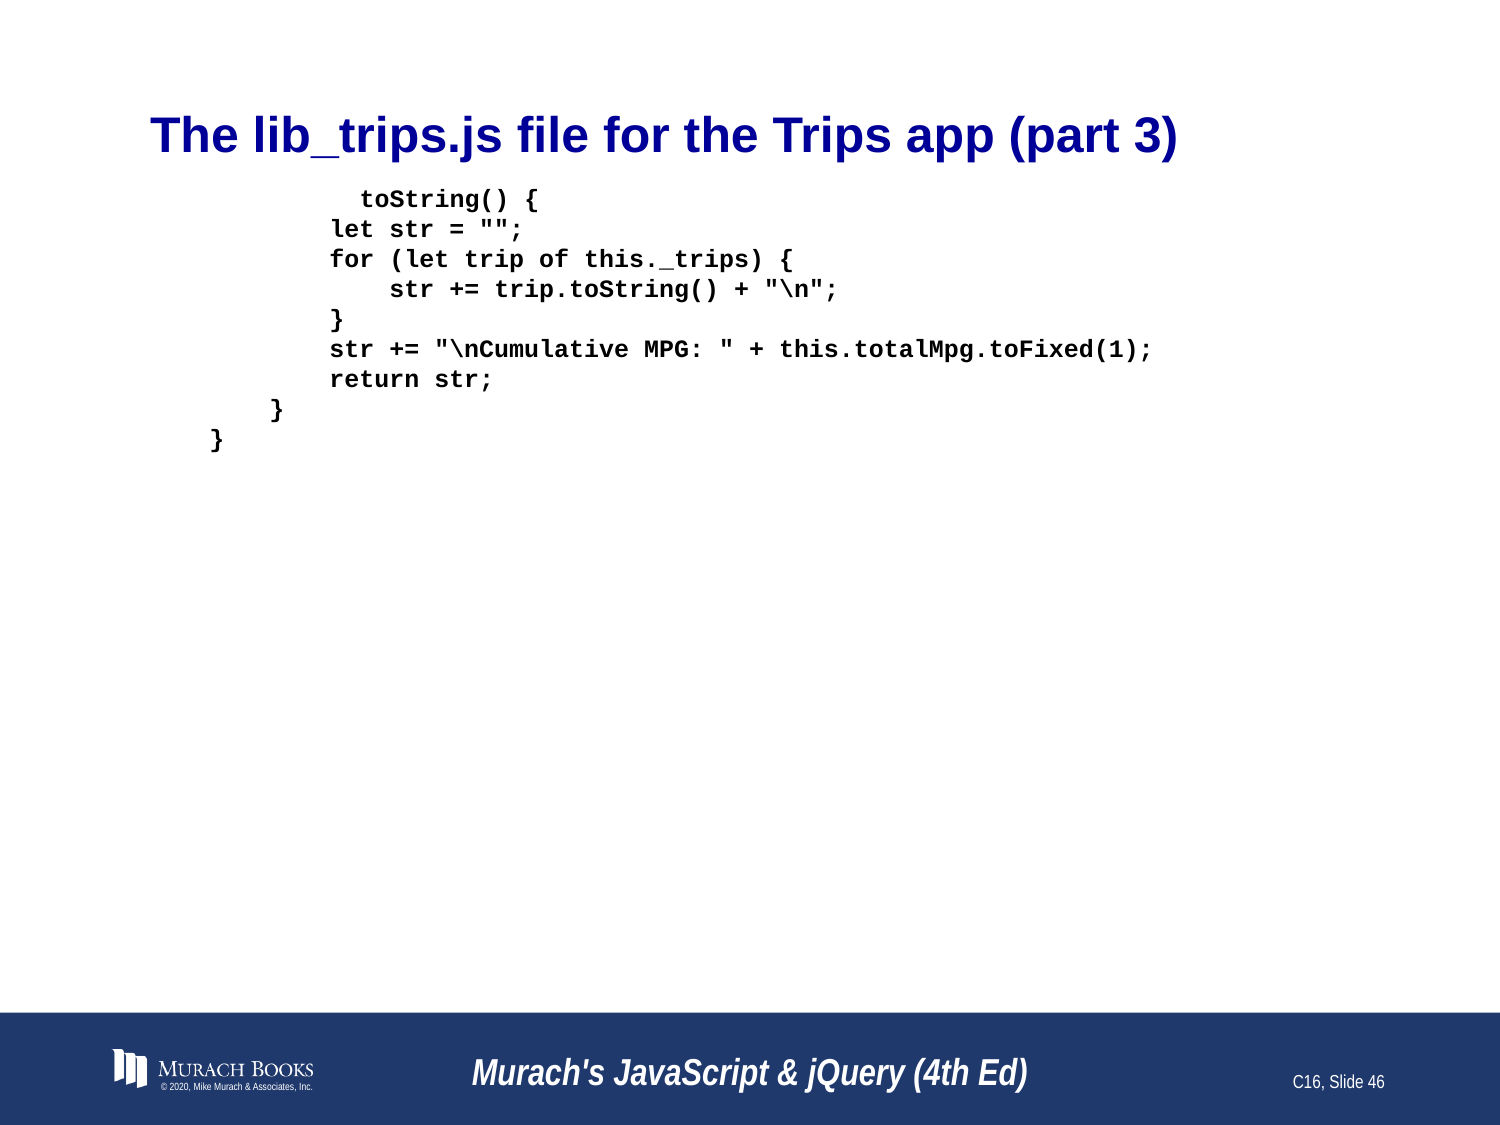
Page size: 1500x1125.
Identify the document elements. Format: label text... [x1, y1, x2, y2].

title The lib_trips.js file for the Trips app (part 3) [150, 102, 1350, 164]
list toString() { let str = ""; for (let trip of this._trips) { str += trip.toString() + "\n"; } str += "\nCumulative MPG: " + this.totalMpg.toFixed(1); return str; } } [137, 174, 1350, 975]
slide_number Murach's JavaScript & jQuery (4th Ed) [463, 1025, 1050, 1100]
footer © 2020, Mike Murach & Associates, Inc. [12, 1025, 463, 1100]
slide_number C16, Slide 46 [1087, 1025, 1400, 1100]
